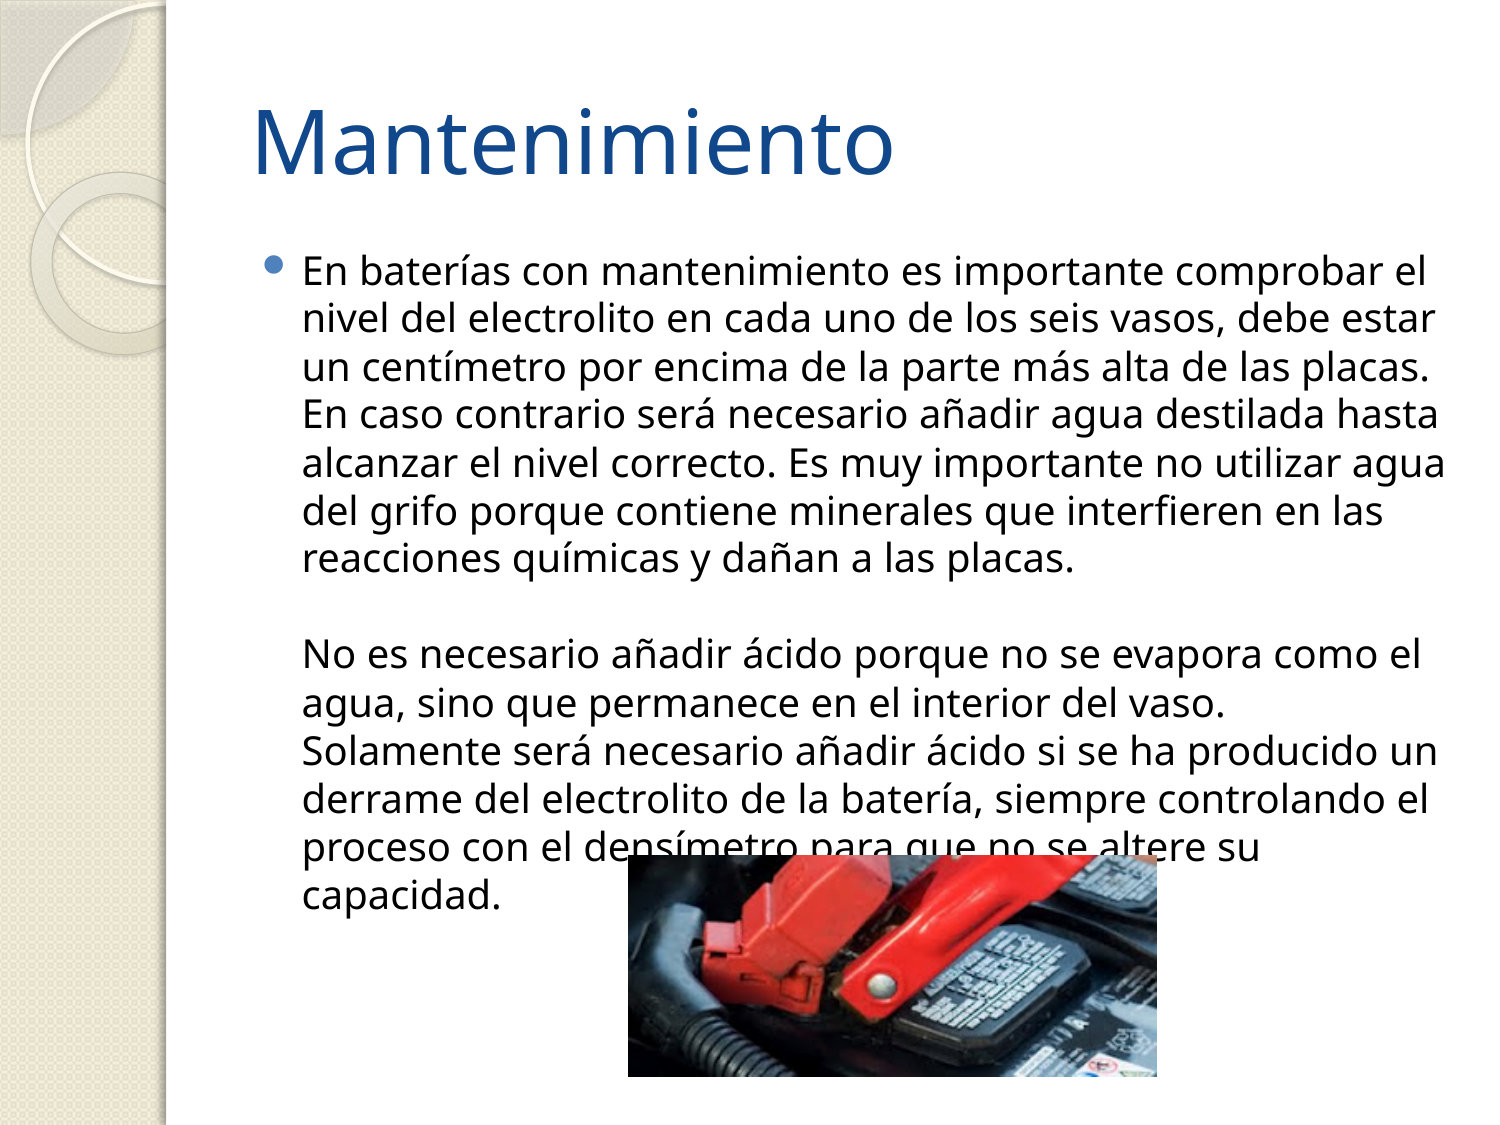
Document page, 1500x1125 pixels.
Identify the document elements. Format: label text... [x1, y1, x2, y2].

picture [628, 855, 1157, 1077]
list En baterías con mantenimiento es importante comprobar el nivel del electrolito en cada uno de los seis vasos, debe estar un centímetro por encima de la parte más alta de las placas. En caso contrario será necesario añadir agua destilada hasta alcanzar el nivel correcto. Es muy importante no utilizar agua del grifo porque contiene minerales que interfieren en las reacciones químicas y dañan a las placas. No es necesario añadir ácido porque no se evapora como el agua, sino que permanece en el interior del vaso. Solamente será necesario añadir ácido si se ha producido un derrame del electrolito de la batería, siempre controlando el proceso con el densímetro para que no se altere su capacidad. [235, 237, 1466, 1025]
title Mantenimiento [235, 45, 1466, 233]
